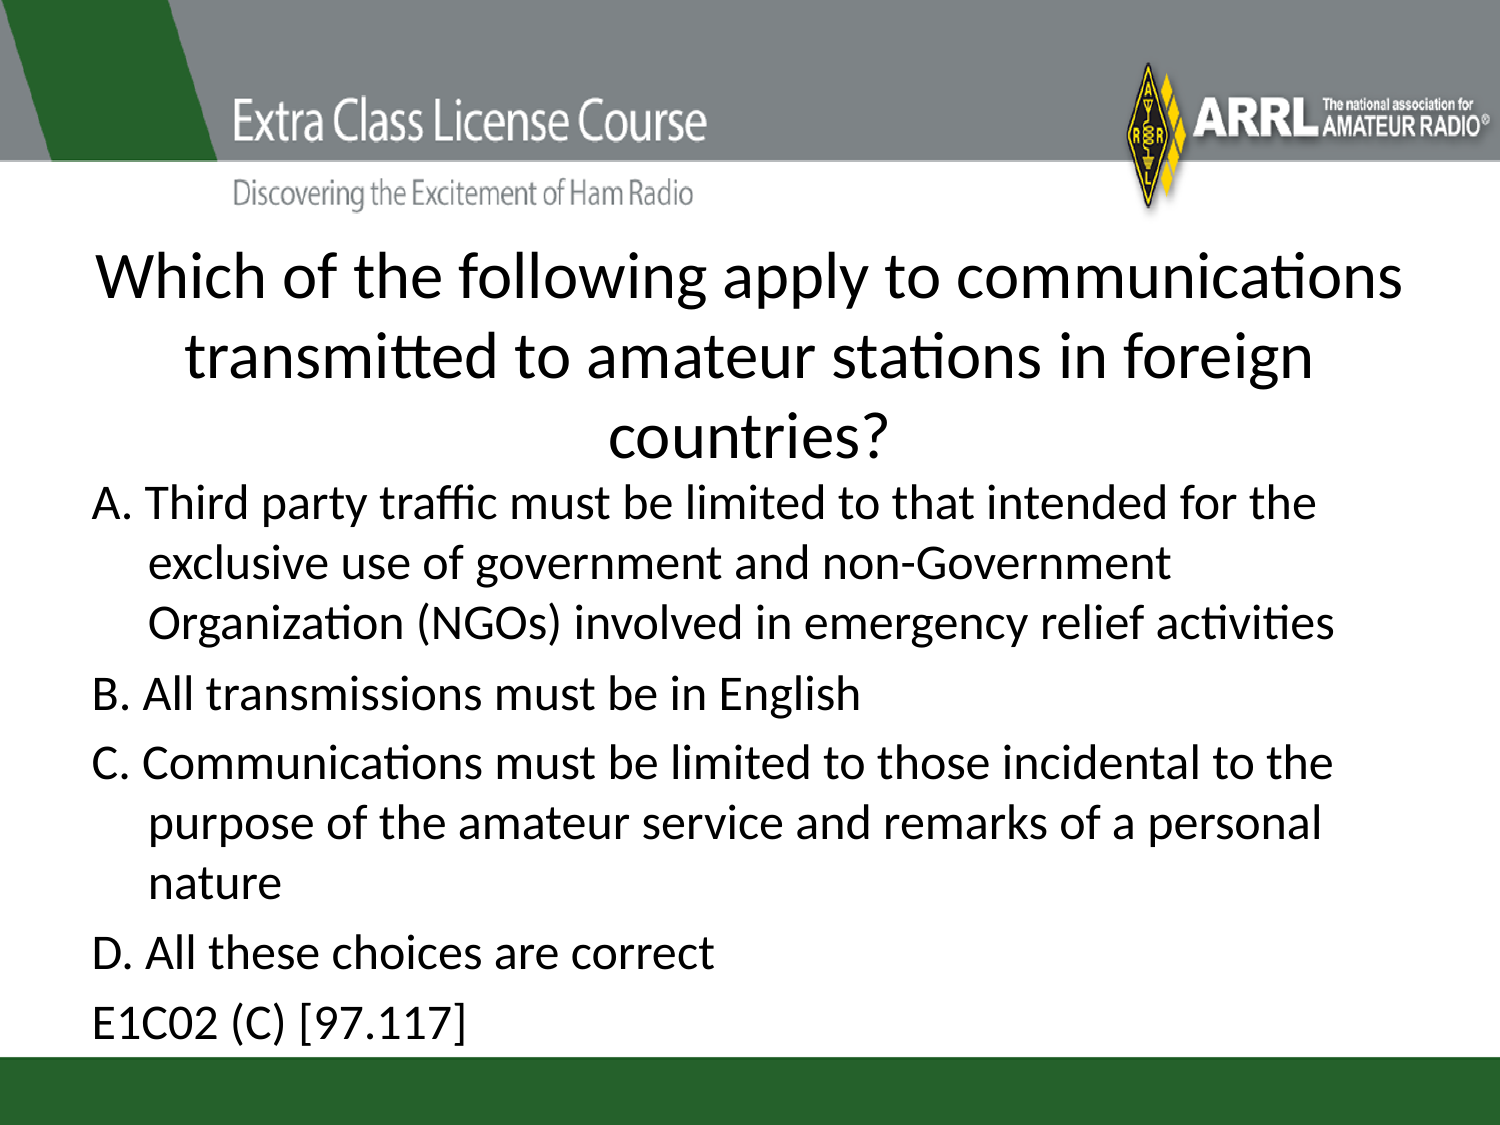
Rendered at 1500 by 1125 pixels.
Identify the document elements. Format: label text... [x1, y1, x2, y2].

title Which of the following apply to communications transmitted to amateur stations in foreign countries? [75, 224, 1425, 413]
list A. Third party traffic must be limited to that intended for the exclusive use of government and non-Government Organization (NGOs) involved in emergency relief activities B. All transmissions must be in English C. Communications must be limited to those incidental to the purpose of the amateur service and remarks of a personal nature D. All these choices are correct E1C02 (C) [97.117] [76, 462, 1427, 980]
picture [0, 0, 1500, 1125]
